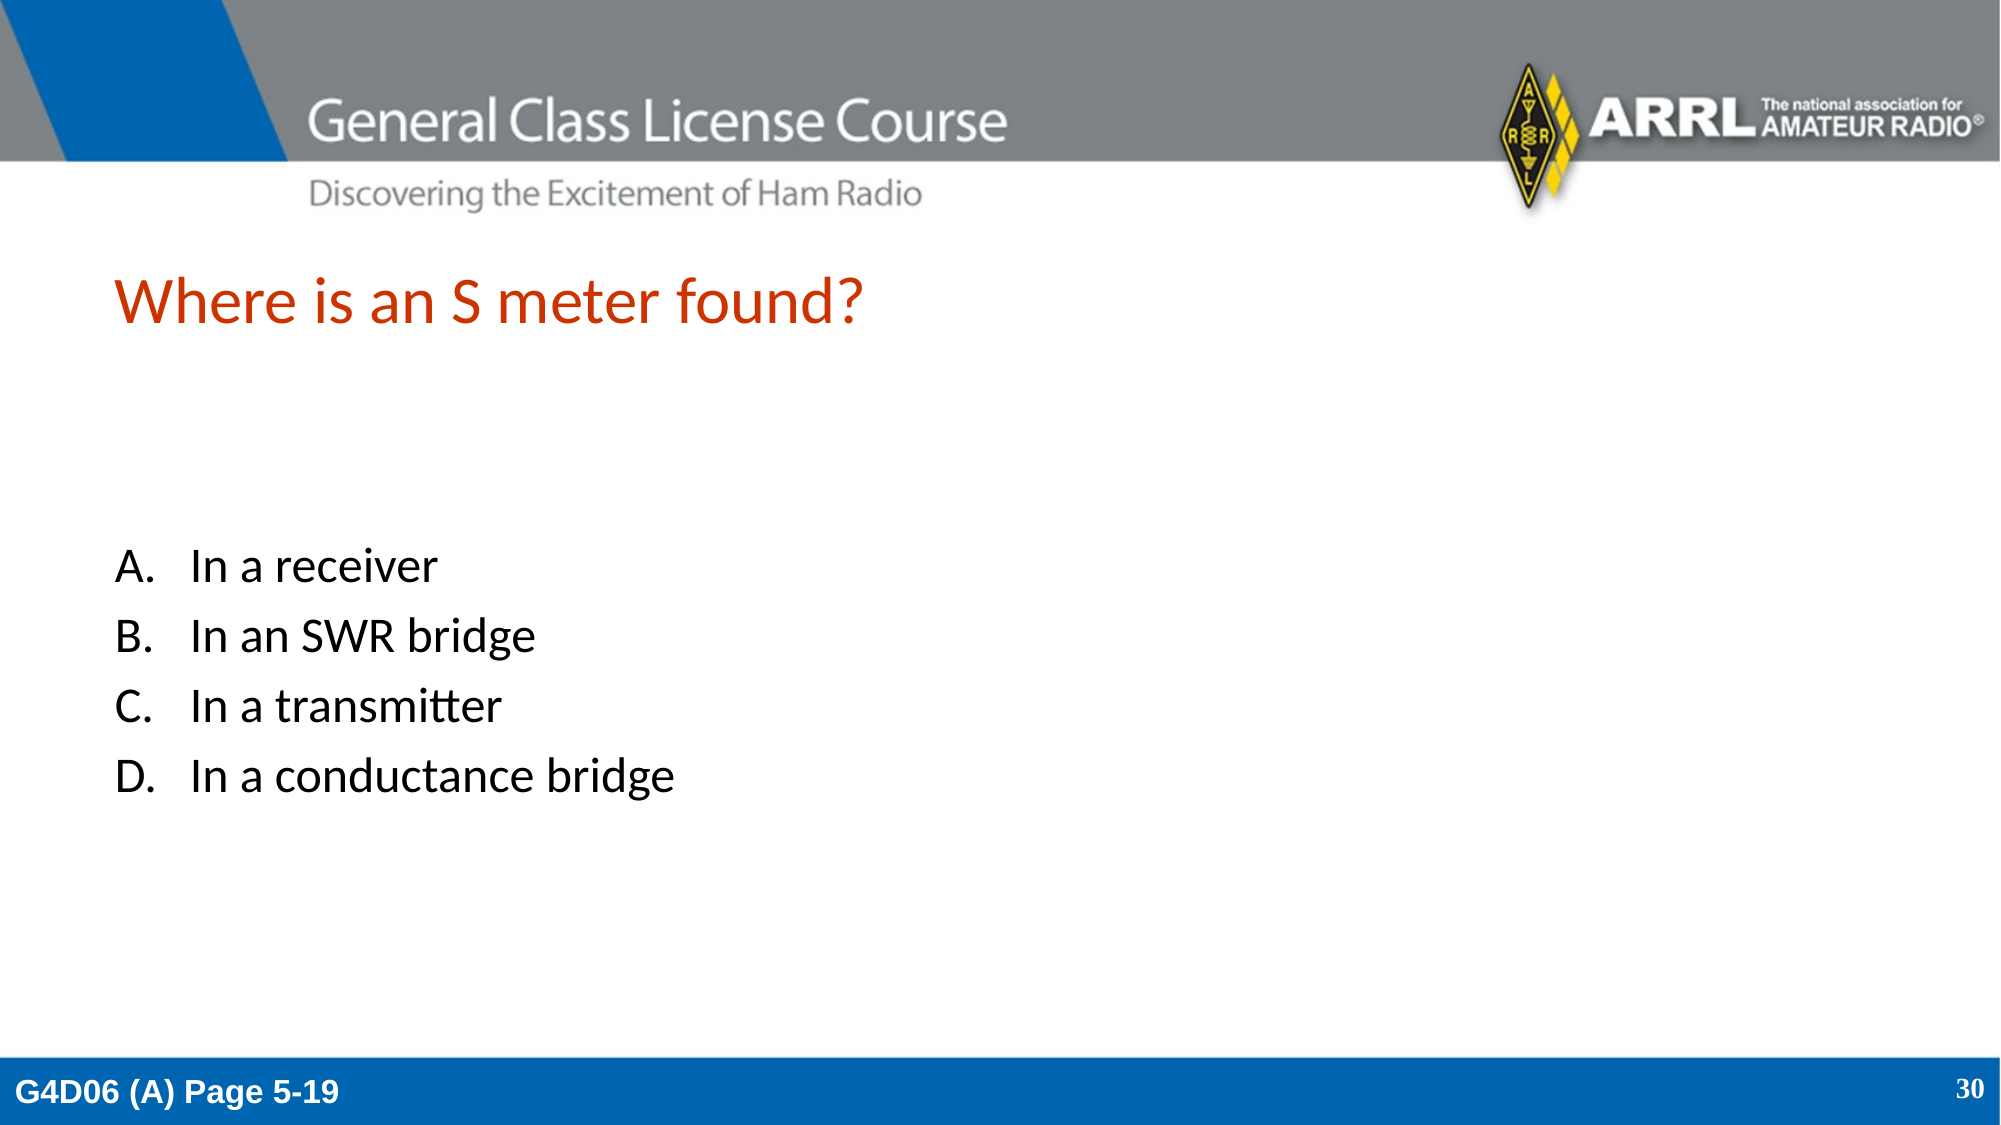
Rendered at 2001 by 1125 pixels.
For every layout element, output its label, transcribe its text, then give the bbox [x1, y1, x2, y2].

title Where is an S meter found? [99, 249, 1900, 468]
text_box G4D06 (A) Page 5-19 [0, 1062, 1313, 1118]
picture [0, 0, 2001, 1125]
text_box 30 [1875, 1062, 2000, 1113]
list In a receiver In an SWR bridge In a transmitter In a conductance bridge [99, 525, 1900, 1005]
